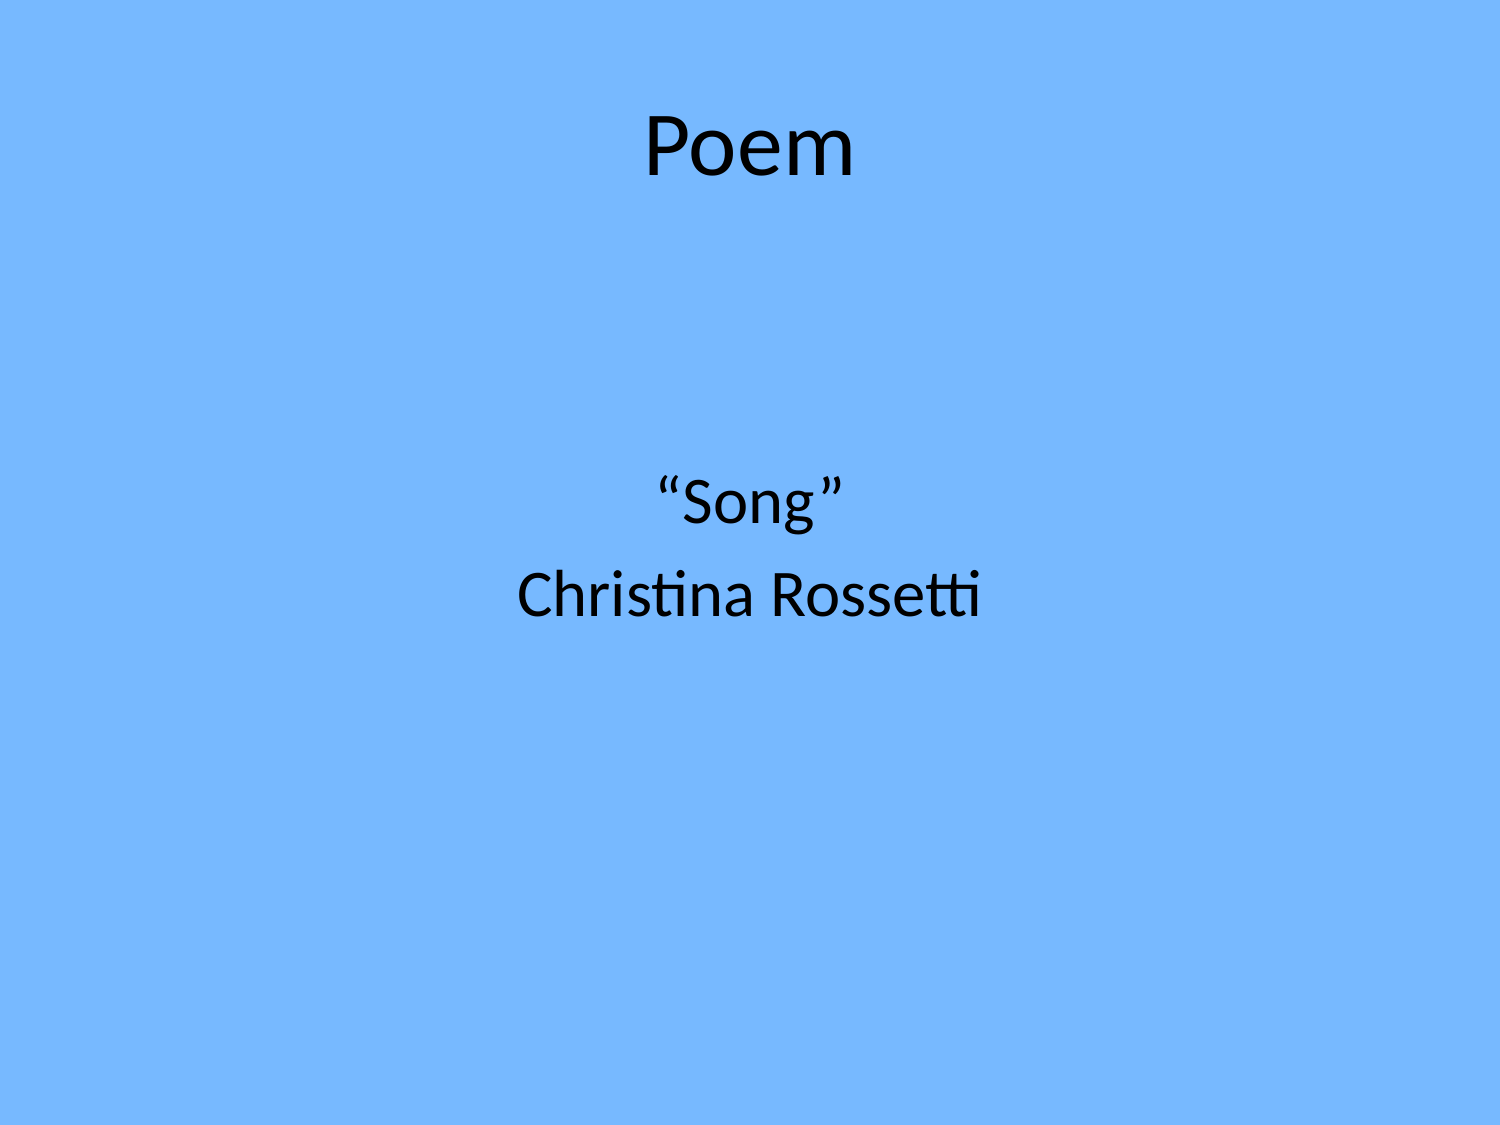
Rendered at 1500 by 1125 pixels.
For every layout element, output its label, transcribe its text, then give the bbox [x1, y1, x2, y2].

list “Song” Christina Rossetti [75, 262, 1425, 1005]
title Poem [75, 45, 1425, 233]
